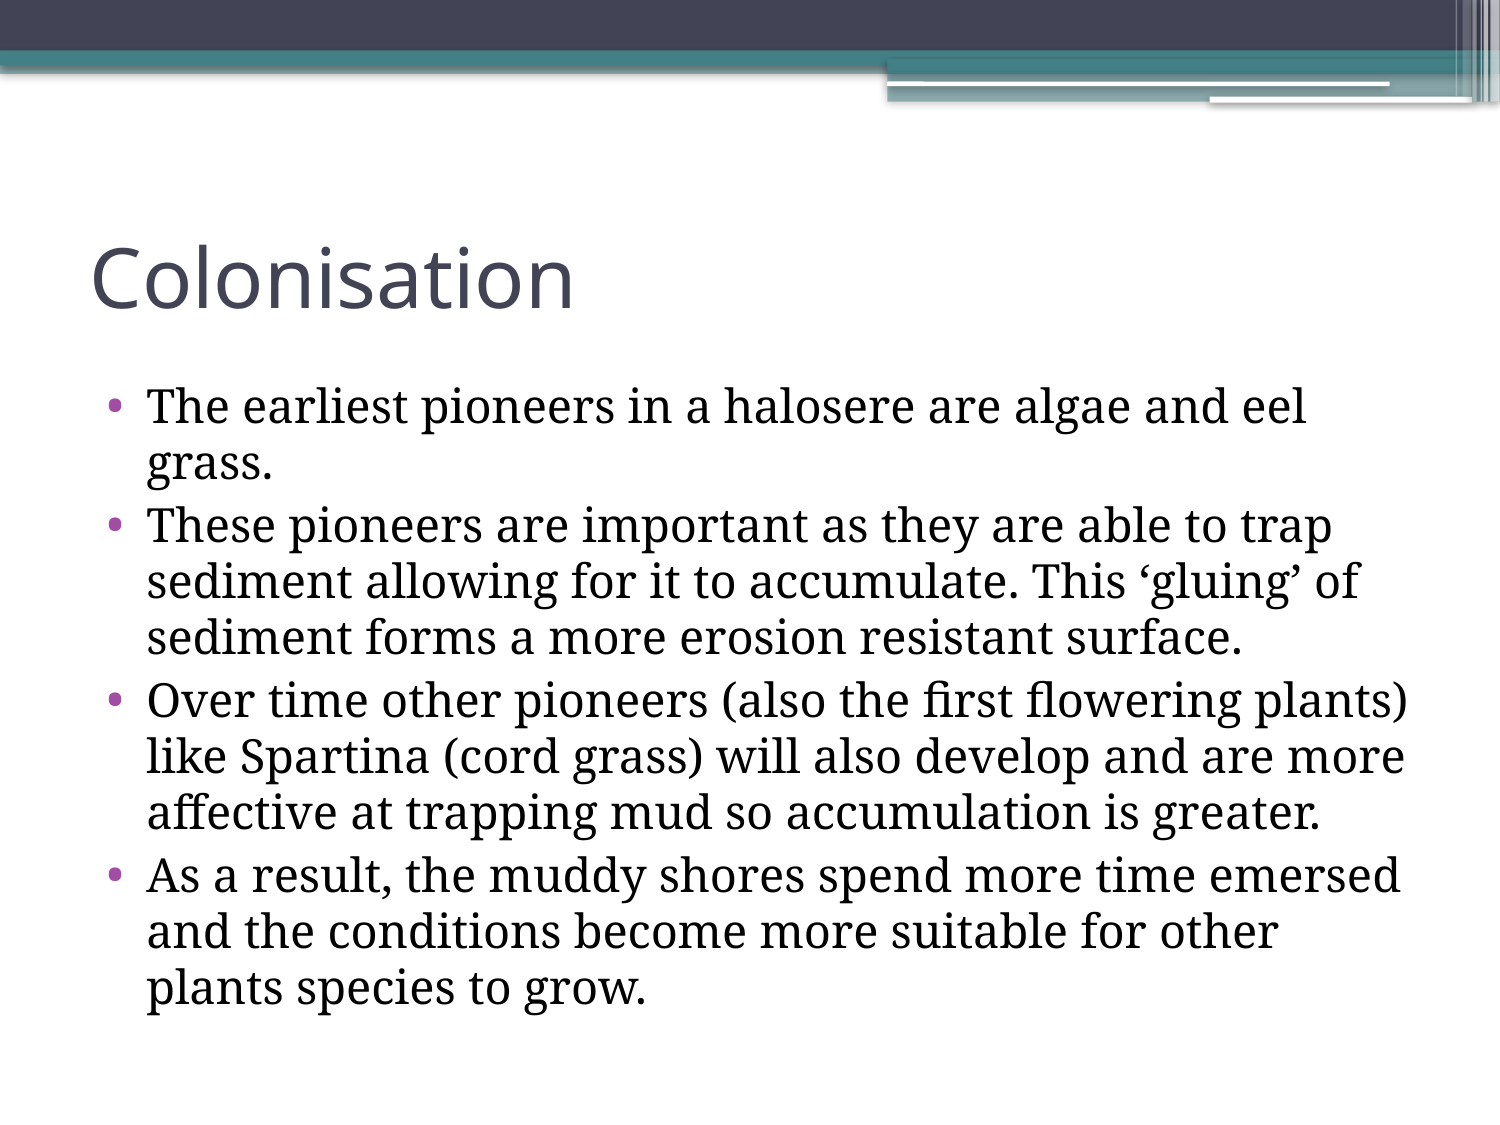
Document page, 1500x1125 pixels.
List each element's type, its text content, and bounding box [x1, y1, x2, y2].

title Colonisation [75, 187, 1425, 363]
list The earliest pioneers in a halosere are algae and eel grass. These pioneers are important as they are able to trap sediment allowing for it to accumulate. This ‘gluing’ of sediment forms a more erosion resistant surface. Over time other pioneers (also the first flowering plants) like Spartina (cord grass) will also develop and are more affective at trapping mud so accumulation is greater. As a result, the muddy shores spend more time emersed and the conditions become more suitable for other plants species to grow. [75, 368, 1425, 1079]
